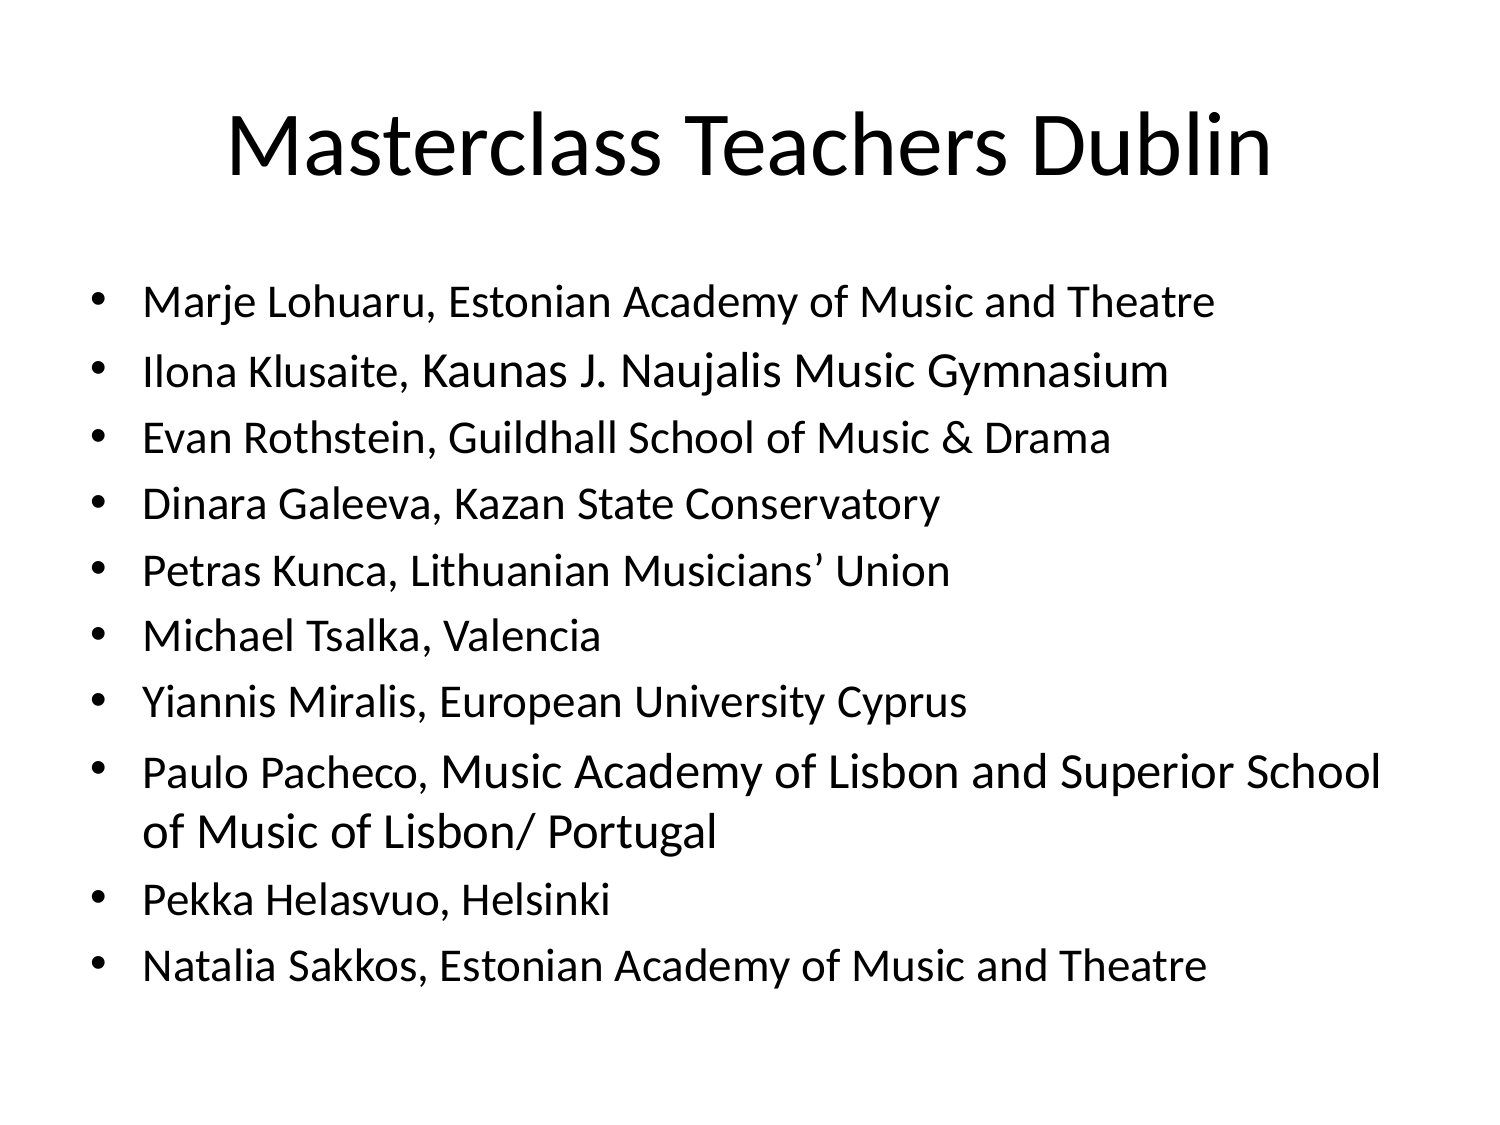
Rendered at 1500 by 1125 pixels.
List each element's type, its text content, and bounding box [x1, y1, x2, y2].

list Marje Lohuaru, Estonian Academy of Music and Theatre Ilona Klusaite, Kaunas J. Naujalis Music Gymnasium Evan Rothstein, Guildhall School of Music & Drama Dinara Galeeva, Kazan State Conservatory Petras Kunca, Lithuanian Musicians’ Union Michael Tsalka, Valencia Yiannis Miralis, European University Cyprus Paulo Pacheco, Music Academy of Lisbon and Superior School of Music of Lisbon/ Portugal Pekka Helasvuo, Helsinki Natalia Sakkos, Estonian Academy of Music and Theatre [75, 262, 1425, 1005]
title Masterclass Teachers Dublin [75, 45, 1425, 233]
